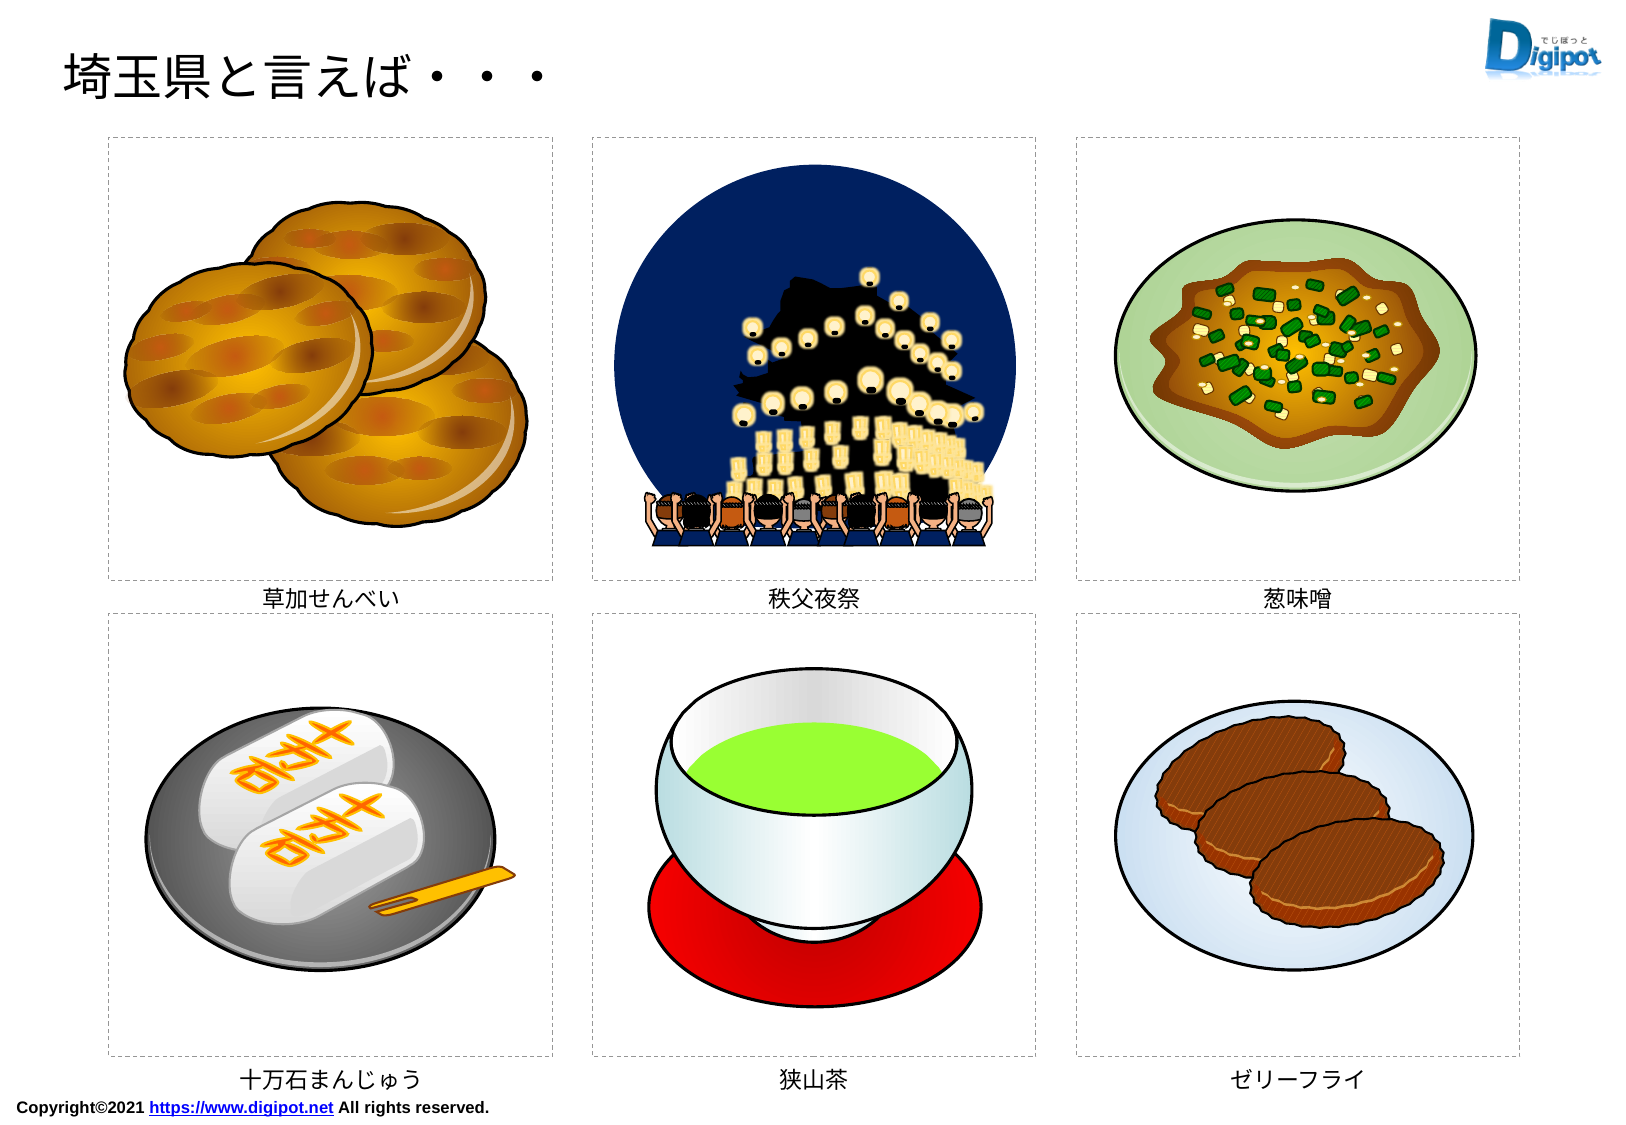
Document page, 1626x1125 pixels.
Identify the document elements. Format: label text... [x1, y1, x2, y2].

text_box 十万石まんじゅう [104, 1058, 558, 1101]
picture [1485, 18, 1602, 82]
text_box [145, 707, 517, 971]
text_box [613, 164, 1017, 546]
text_box 葱味噌 [1071, 577, 1525, 620]
text_box ゼリーフライ [1071, 1058, 1525, 1101]
text_box 埼玉県と言えば・・・ [47, 38, 578, 113]
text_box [1115, 219, 1477, 492]
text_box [120, 202, 528, 527]
text_box 狭山茶 [587, 1058, 1041, 1101]
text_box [1102, 700, 1494, 986]
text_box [648, 668, 982, 1007]
text_box 秩父夜祭 [587, 577, 1041, 620]
text_box 草加せんべい [104, 577, 558, 620]
